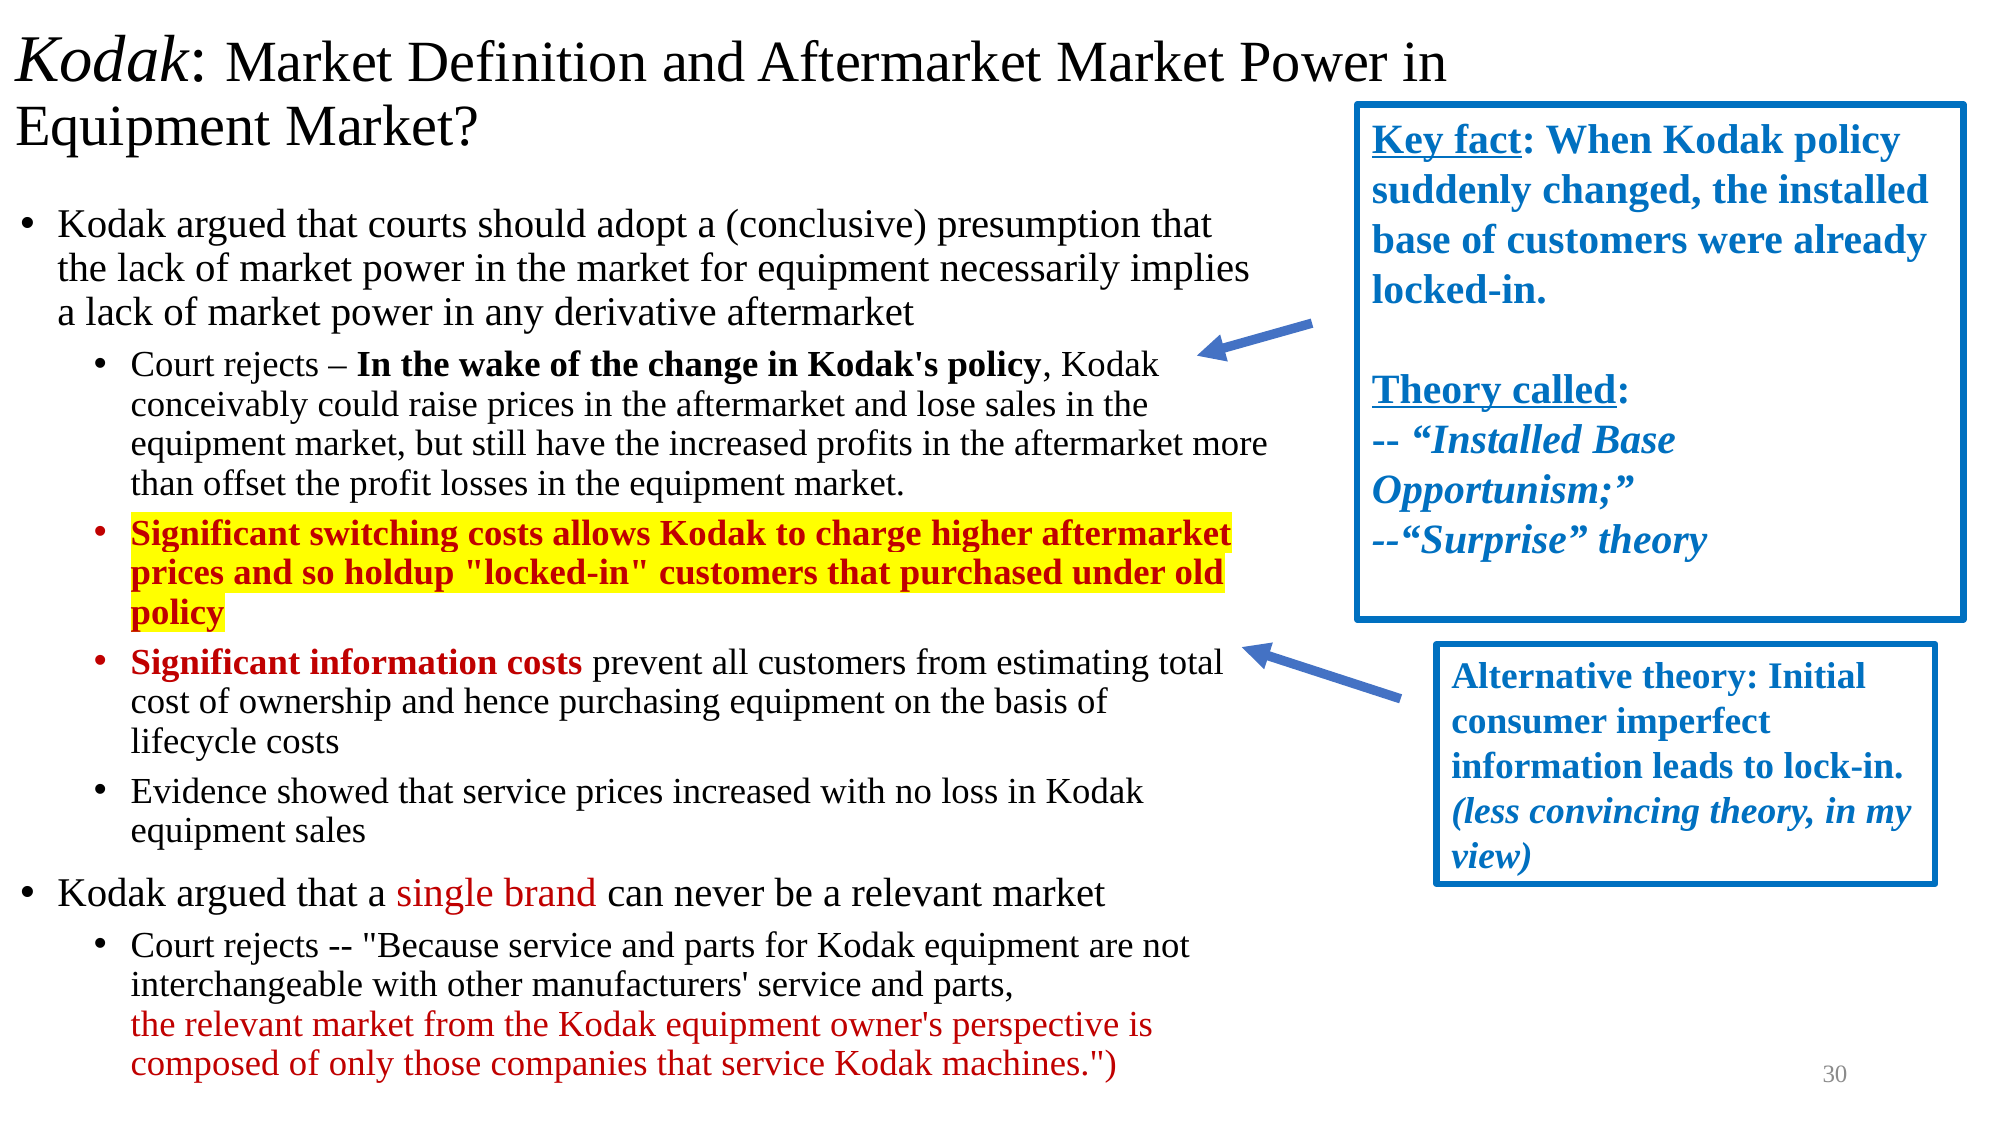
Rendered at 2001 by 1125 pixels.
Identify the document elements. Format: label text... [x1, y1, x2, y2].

text_box Alternative theory: Initial consumer imperfect information leads to lock-in. (less convincing theory, in my view) [1436, 644, 1936, 884]
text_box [1241, 647, 1401, 699]
slide_number 30 [1412, 1042, 1863, 1103]
text_box Key fact: When Kodak policy suddenly changed, the installed base of customers were already locked-in. Theory called: -- “Installed Base Opportunism;” --“Surprise” theory [1357, 104, 1964, 620]
list Kodak argued that courts should adopt a (conclusive) presumption that the lack of market power in the market for equipment necessarily implies a lack of market power in any derivative aftermarket Court rejects – In the wake of the change in Kodak's policy, Kodak conceivably could raise prices in the aftermarket and lose sales in the equipment market, but still have the increased profits in the aftermarket more than offset the profit losses in the equipment market. Significant switching costs allows Kodak to charge higher aftermarket prices and so holdup "locked-in" customers that purchased under old policy Significant information costs prevent all customers from estimating total cost of ownership and hence purchasing equipment on the basis of lifecycle costs Evidence showed that service prices increased with no loss in Kodak equipment sales Kodak argued that a single brand can never be a relevant market Court rejects -- "Because service and parts for Kodak equipment are not interchangeable with other manufacturers' service and parts, the relevant market from the Kodak equipment owner's perspective is composed of only those companies that service Kodak machines.") [5, 194, 1286, 1094]
title Kodak: Market Definition and Aftermarket Market Power in Equipment Market? [0, 0, 1725, 200]
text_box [1196, 323, 1313, 356]
